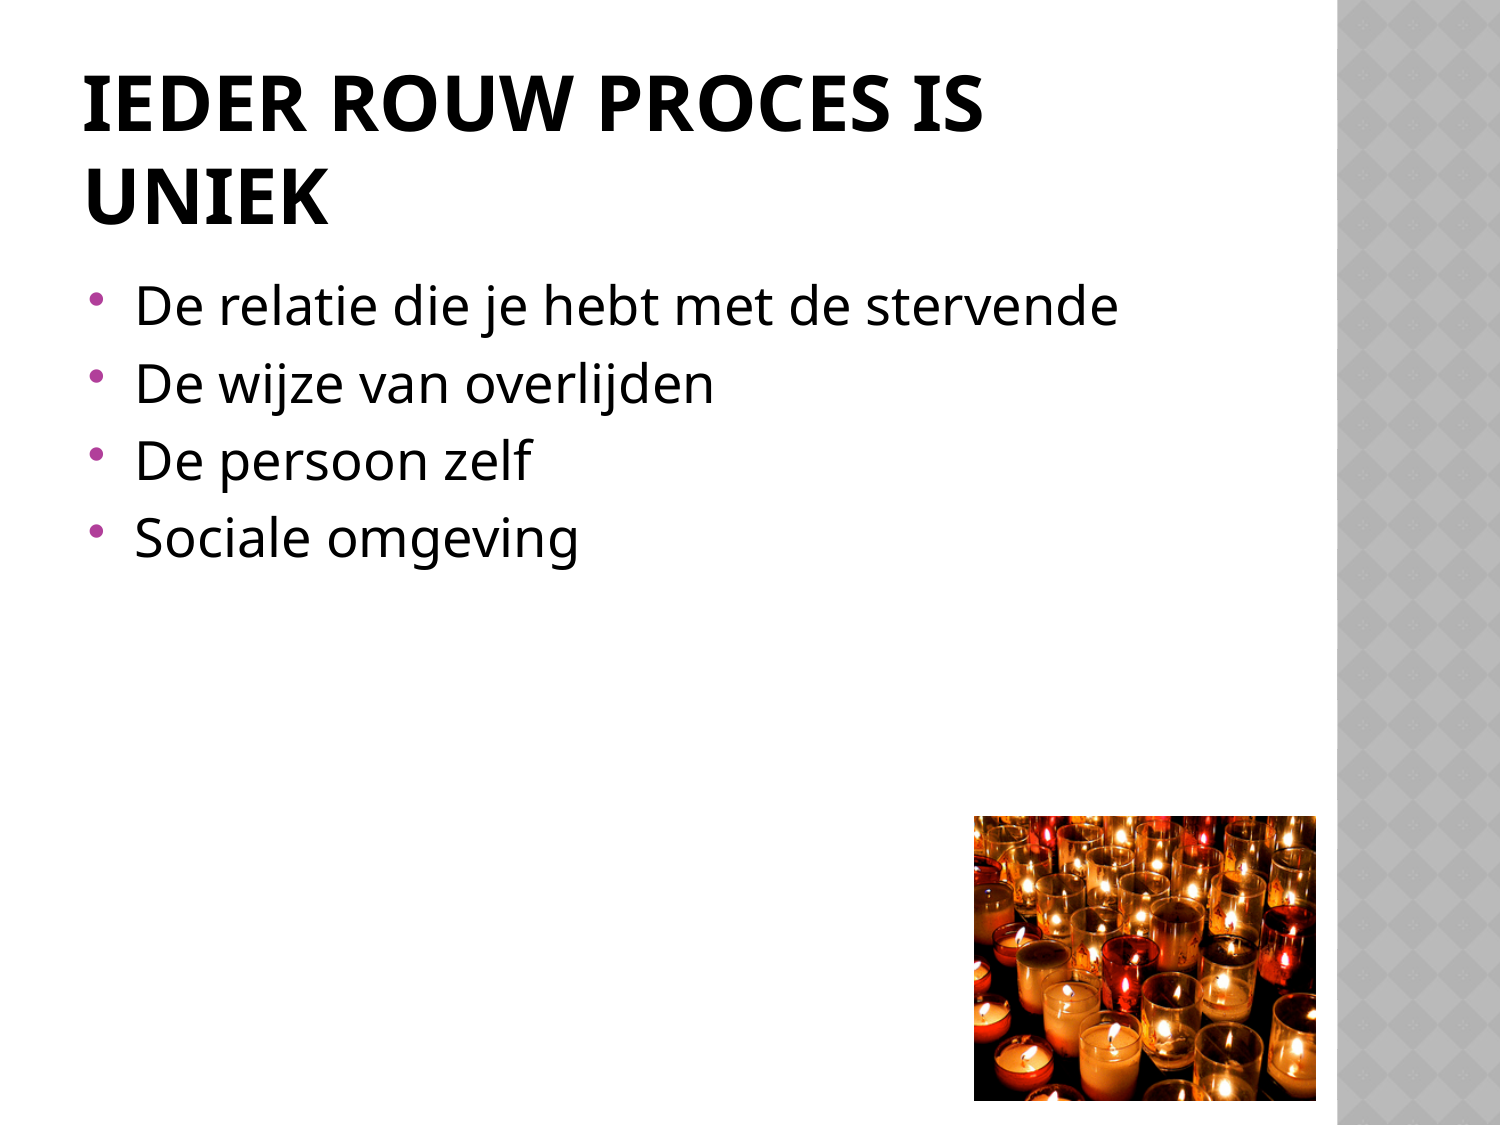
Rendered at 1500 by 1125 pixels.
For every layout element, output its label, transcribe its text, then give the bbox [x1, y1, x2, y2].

title Ieder rouw proces is uniek [75, 52, 1263, 240]
list De relatie die je hebt met de stervende De wijze van overlijden De persoon zelf Sociale omgeving [75, 264, 1263, 1059]
picture [973, 815, 1316, 1101]
